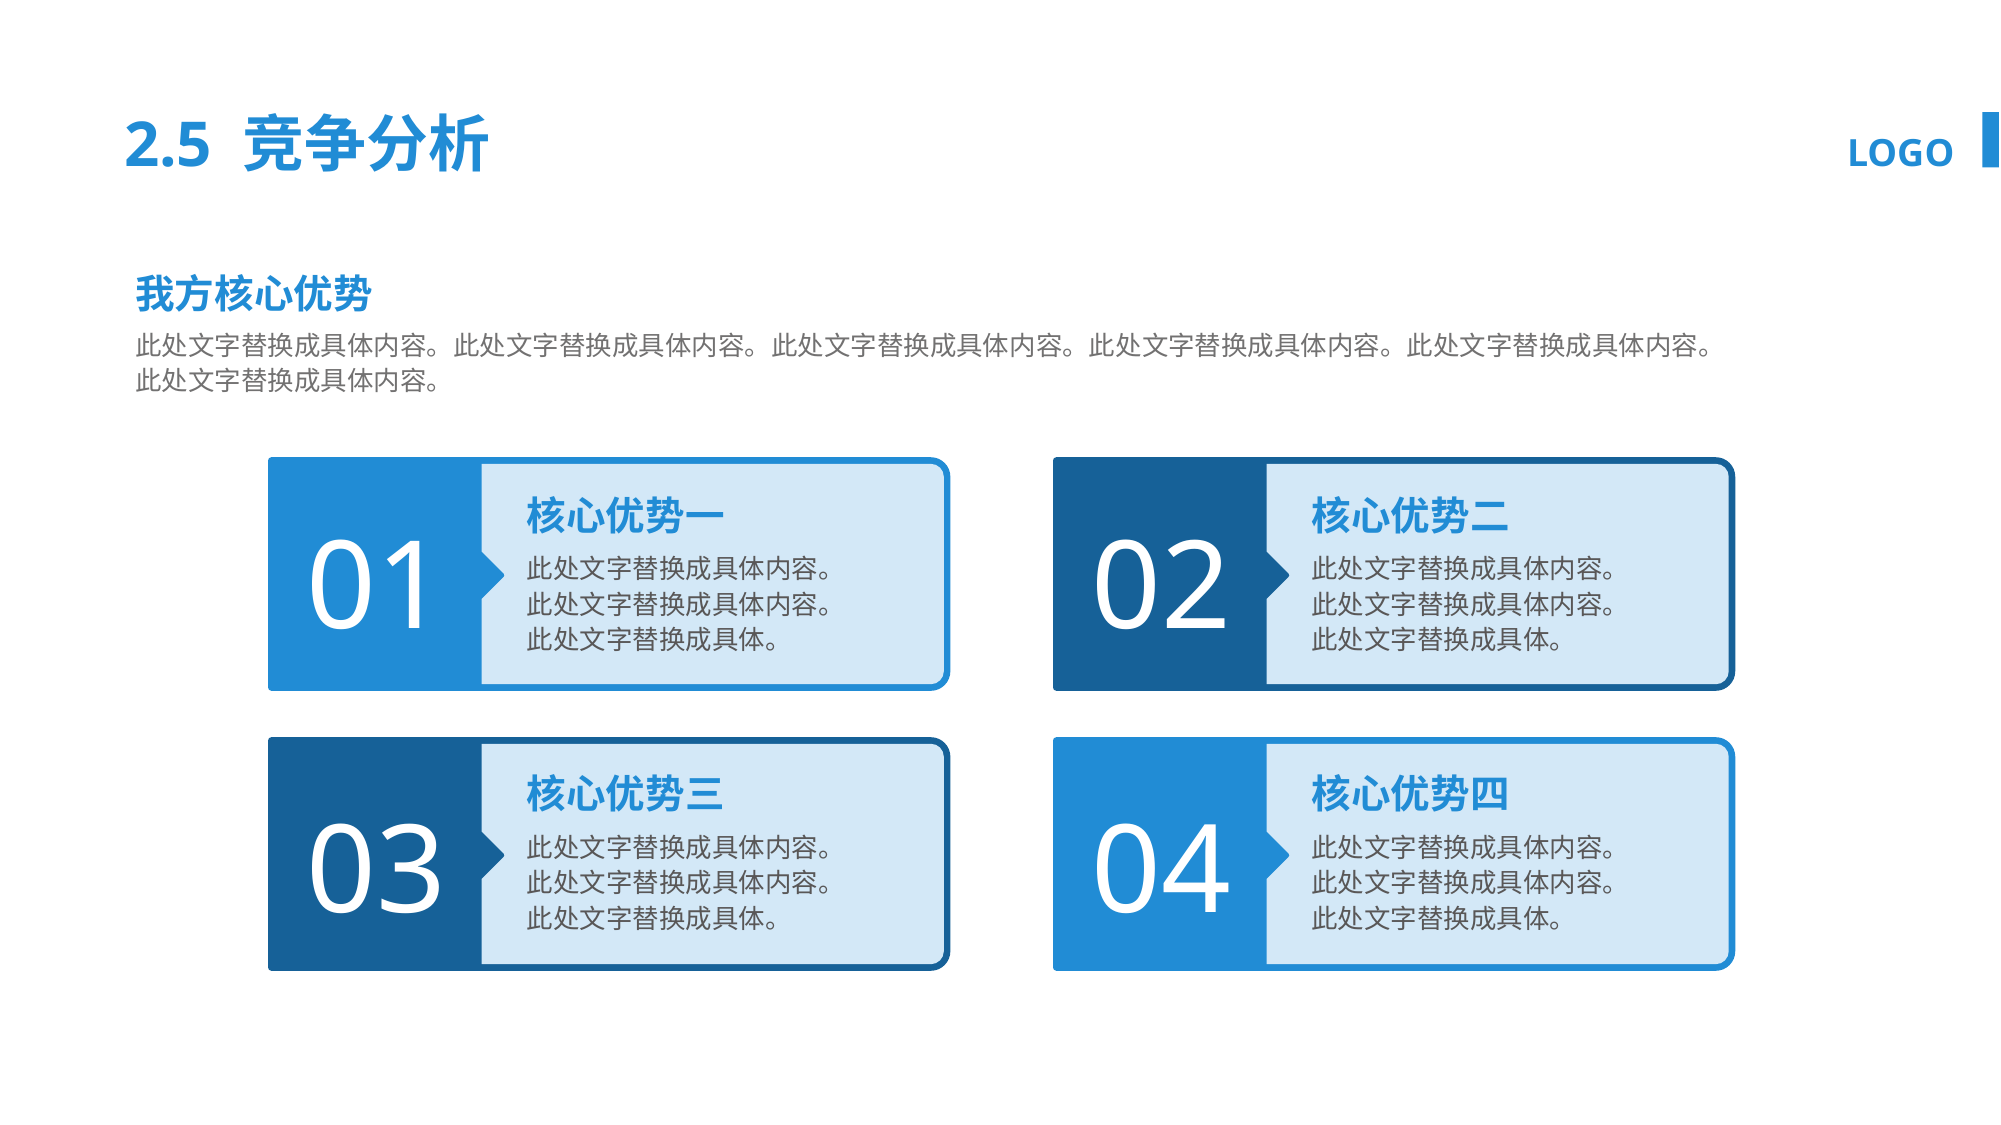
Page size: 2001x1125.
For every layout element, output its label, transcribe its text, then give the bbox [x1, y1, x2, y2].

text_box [268, 737, 951, 971]
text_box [1052, 737, 1736, 971]
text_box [268, 457, 951, 691]
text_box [1052, 457, 1736, 691]
text_box 2.5 竞争分析 [124, 99, 490, 186]
text_box 我方核心优势 此处文字替换成具体内容。此处文字替换成具体内容。此处文字替换成具体内容。此处文字替换成具体内容。此处文字替换成具体内容。 此处文字替换成具体内容。 [135, 261, 1726, 404]
